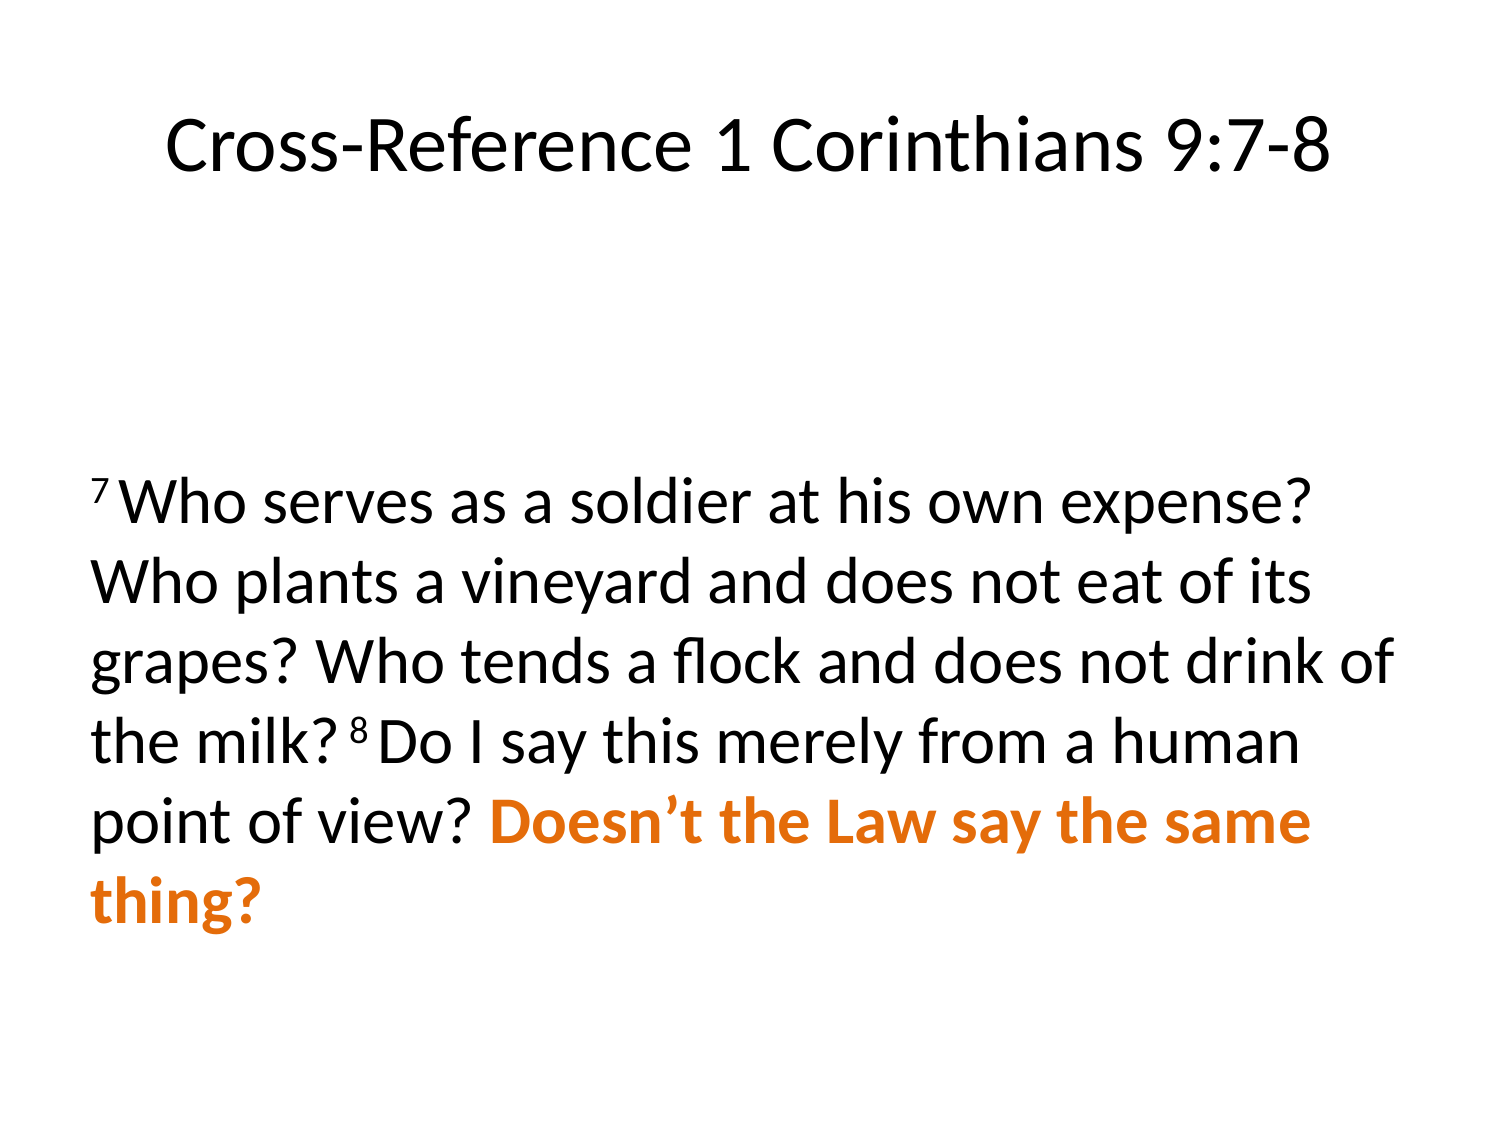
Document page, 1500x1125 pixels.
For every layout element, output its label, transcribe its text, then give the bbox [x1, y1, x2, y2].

title Cross-Reference 1 Corinthians 9:7-8 [75, 45, 1425, 233]
list 7 Who serves as a soldier at his own expense? Who plants a vineyard and does not eat of its grapes? Who tends a flock and does not drink of the milk? 8 Do I say this merely from a human point of view? Doesn’t the Law say the same thing? [75, 262, 1425, 1005]
